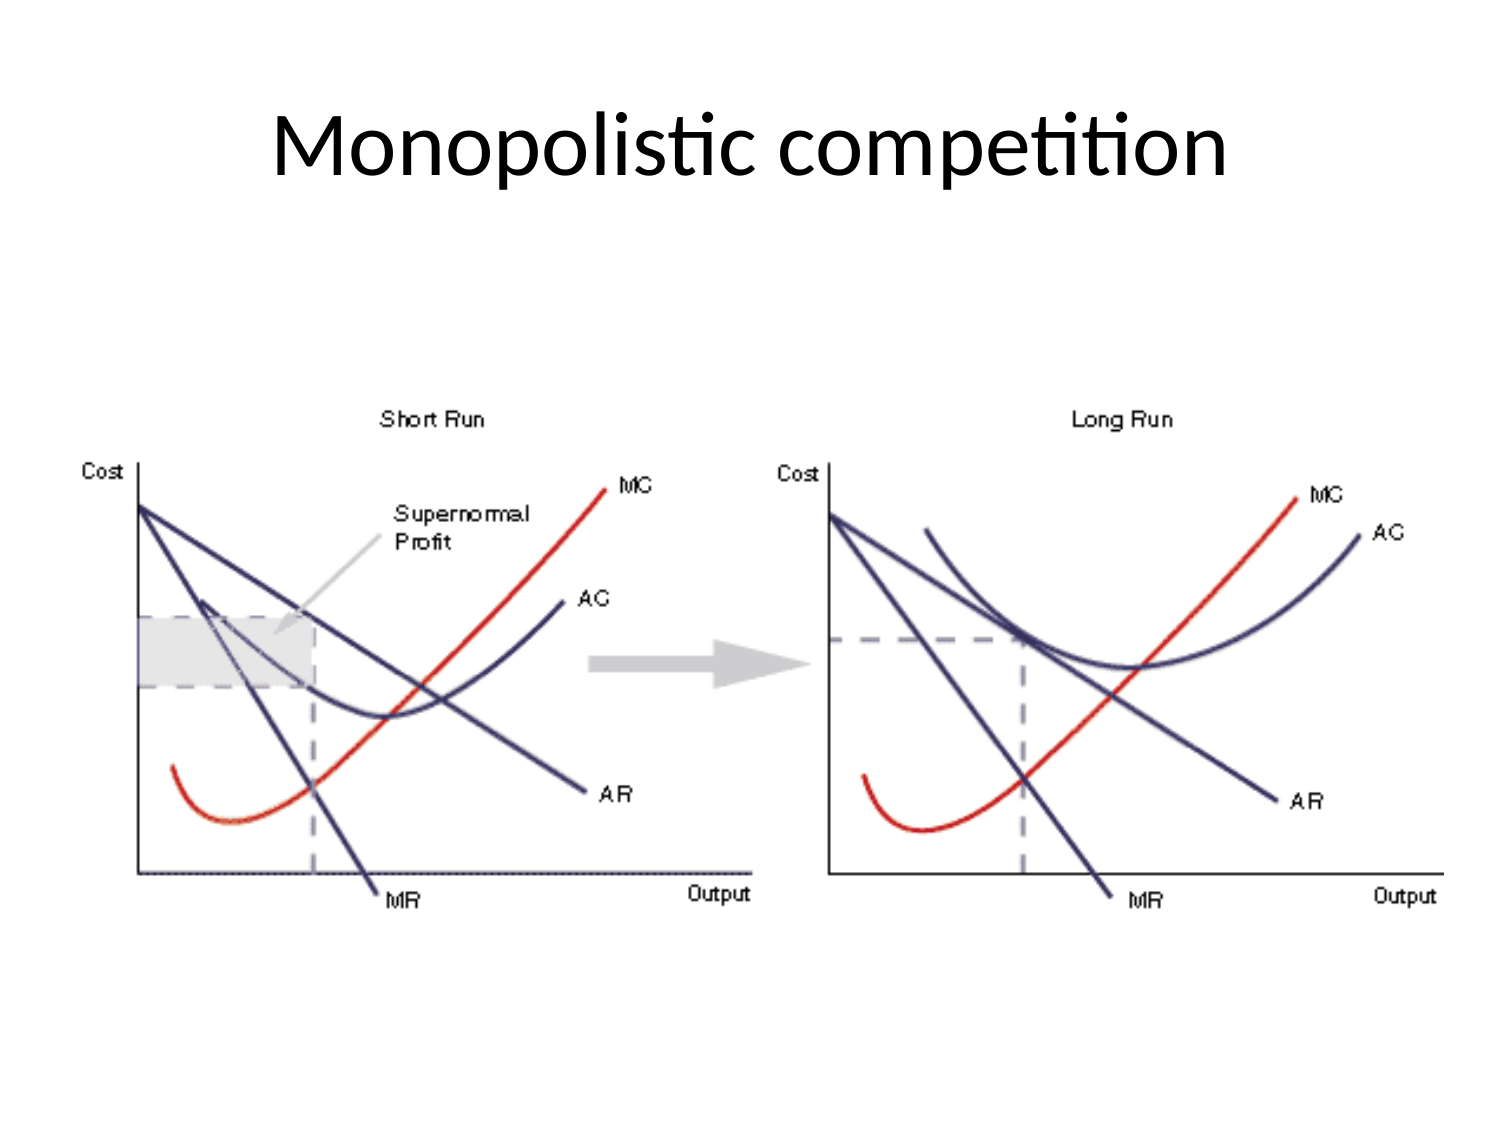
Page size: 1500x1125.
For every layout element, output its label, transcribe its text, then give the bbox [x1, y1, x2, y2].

title Monopolistic competition [75, 45, 1425, 233]
picture [40, 396, 1444, 924]
